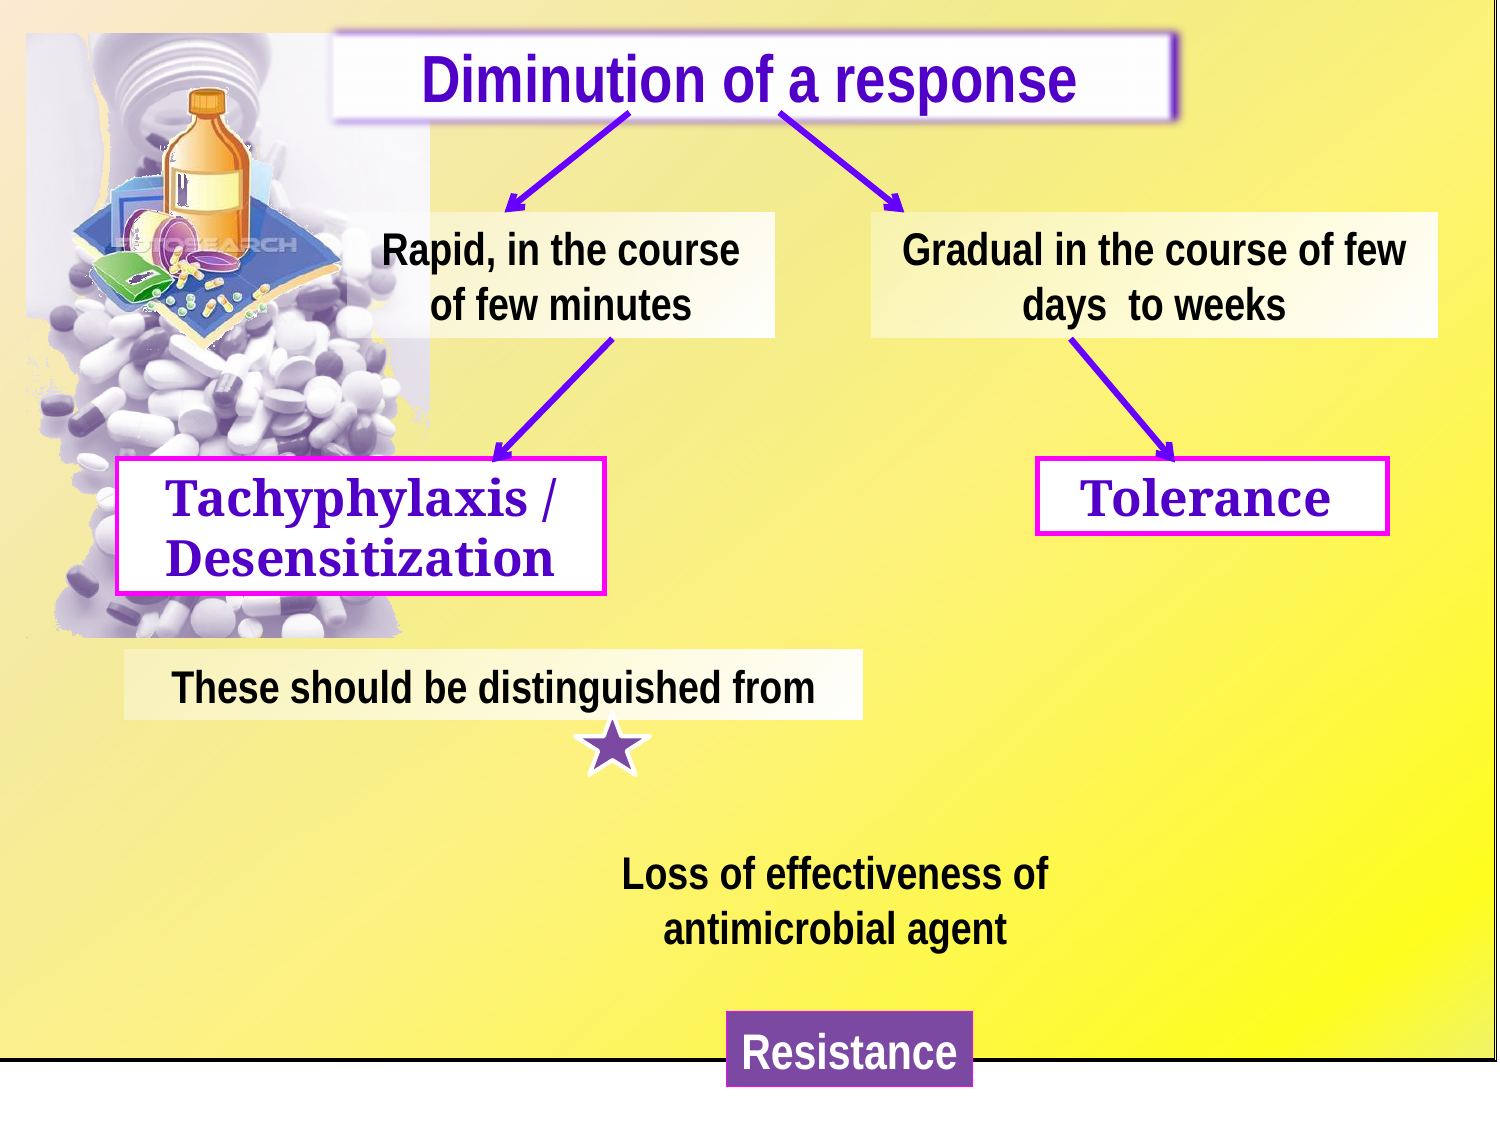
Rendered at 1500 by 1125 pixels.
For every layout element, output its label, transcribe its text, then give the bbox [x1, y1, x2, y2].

text_box Resistance [726, 1068, 973, 1087]
picture [25, 33, 430, 638]
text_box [779, 112, 905, 213]
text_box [504, 112, 630, 213]
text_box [491, 338, 613, 463]
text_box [0, 0, 1496, 1061]
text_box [1070, 338, 1176, 463]
